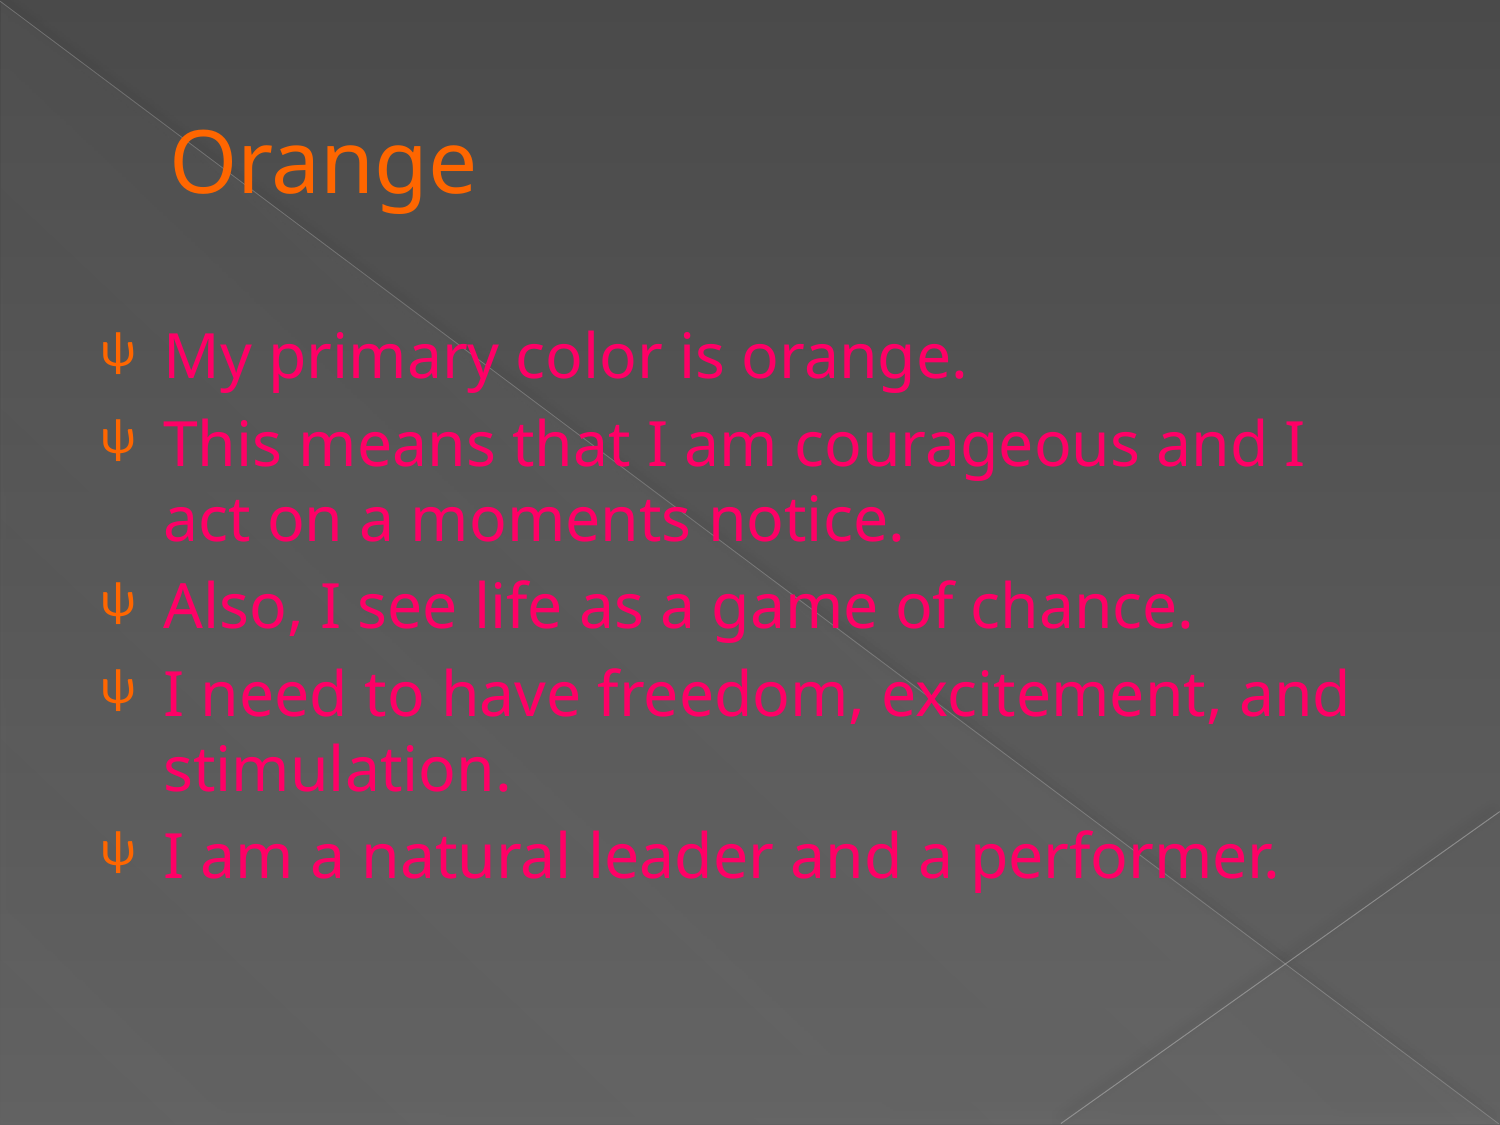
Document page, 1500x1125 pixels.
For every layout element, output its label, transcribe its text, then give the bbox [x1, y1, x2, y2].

title Orange [75, 43, 1425, 274]
list My primary color is orange. This means that I am courageous and I act on a moments notice. Also, I see life as a game of chance. I need to have freedom, excitement, and stimulation. I am a natural leader and a performer. [75, 308, 1425, 1059]
